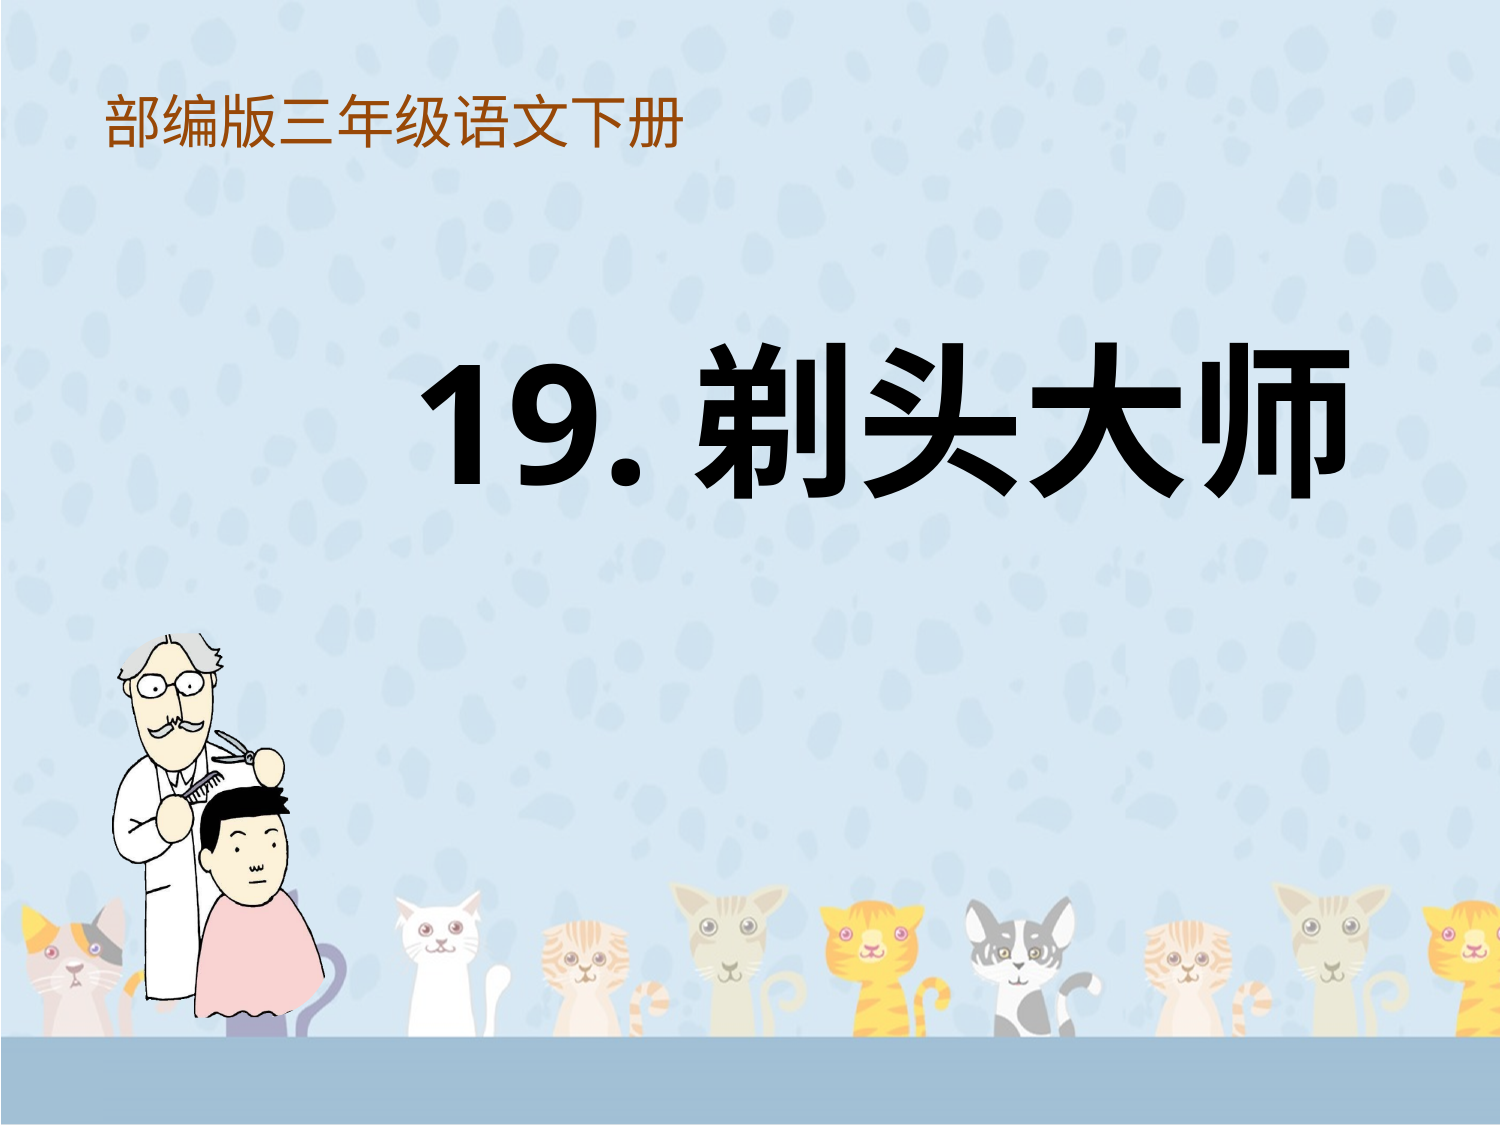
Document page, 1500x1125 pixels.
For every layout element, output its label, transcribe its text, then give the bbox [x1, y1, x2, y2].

picture [111, 633, 332, 1018]
text_box 19.剃头大师 [408, 321, 1365, 517]
text_box 部编版三年级语文下册 [88, 78, 762, 163]
